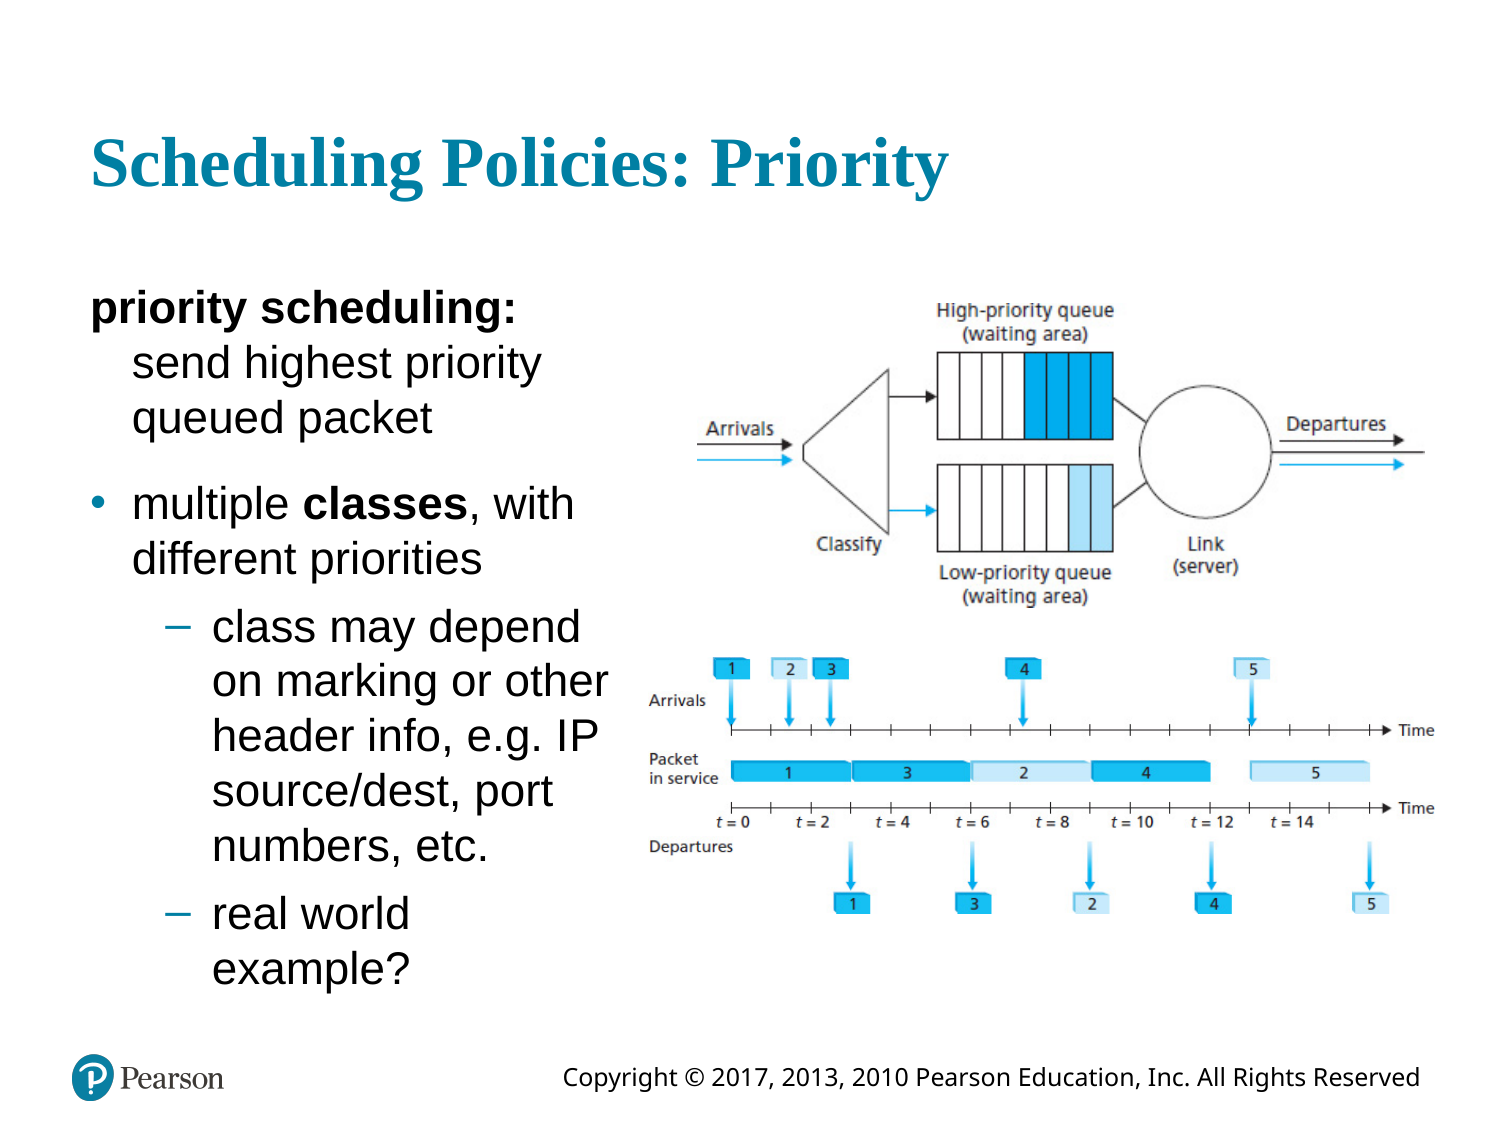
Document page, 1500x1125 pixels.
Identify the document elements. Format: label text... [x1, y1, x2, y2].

picture [72, 1087, 83, 1101]
picture [648, 657, 1435, 914]
picture [98, 1054, 224, 1101]
picture [80, 1063, 106, 1088]
picture [72, 1054, 88, 1070]
picture [838, 897, 846, 904]
title Scheduling Policies: Priority [75, 35, 1425, 216]
picture [697, 302, 1425, 608]
list priority scheduling: send highest priority queued packet multiple classes, with different priorities class may depend on marking or other header info, e.g. I P source/dest, port numbers, etc. real world example? [75, 262, 635, 1005]
